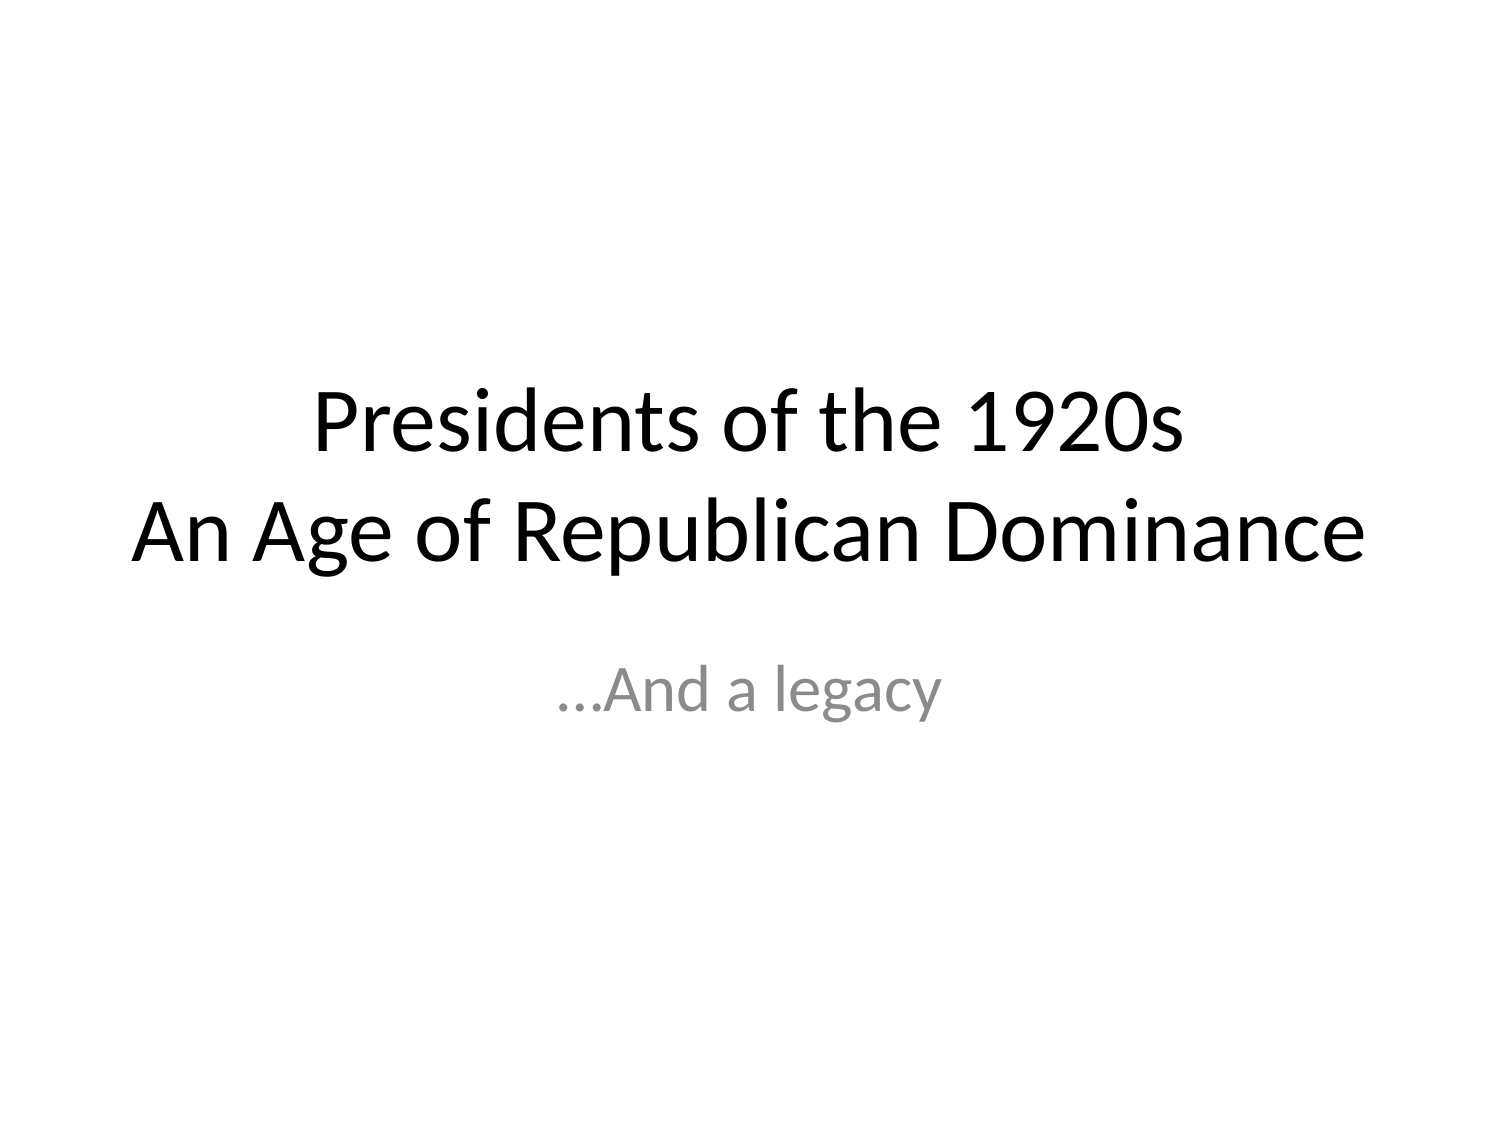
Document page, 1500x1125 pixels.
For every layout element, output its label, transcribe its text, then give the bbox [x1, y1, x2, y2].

title Presidents of the 1920s An Age of Republican Dominance [112, 349, 1388, 591]
subtitle …And a legacy [225, 637, 1275, 925]
